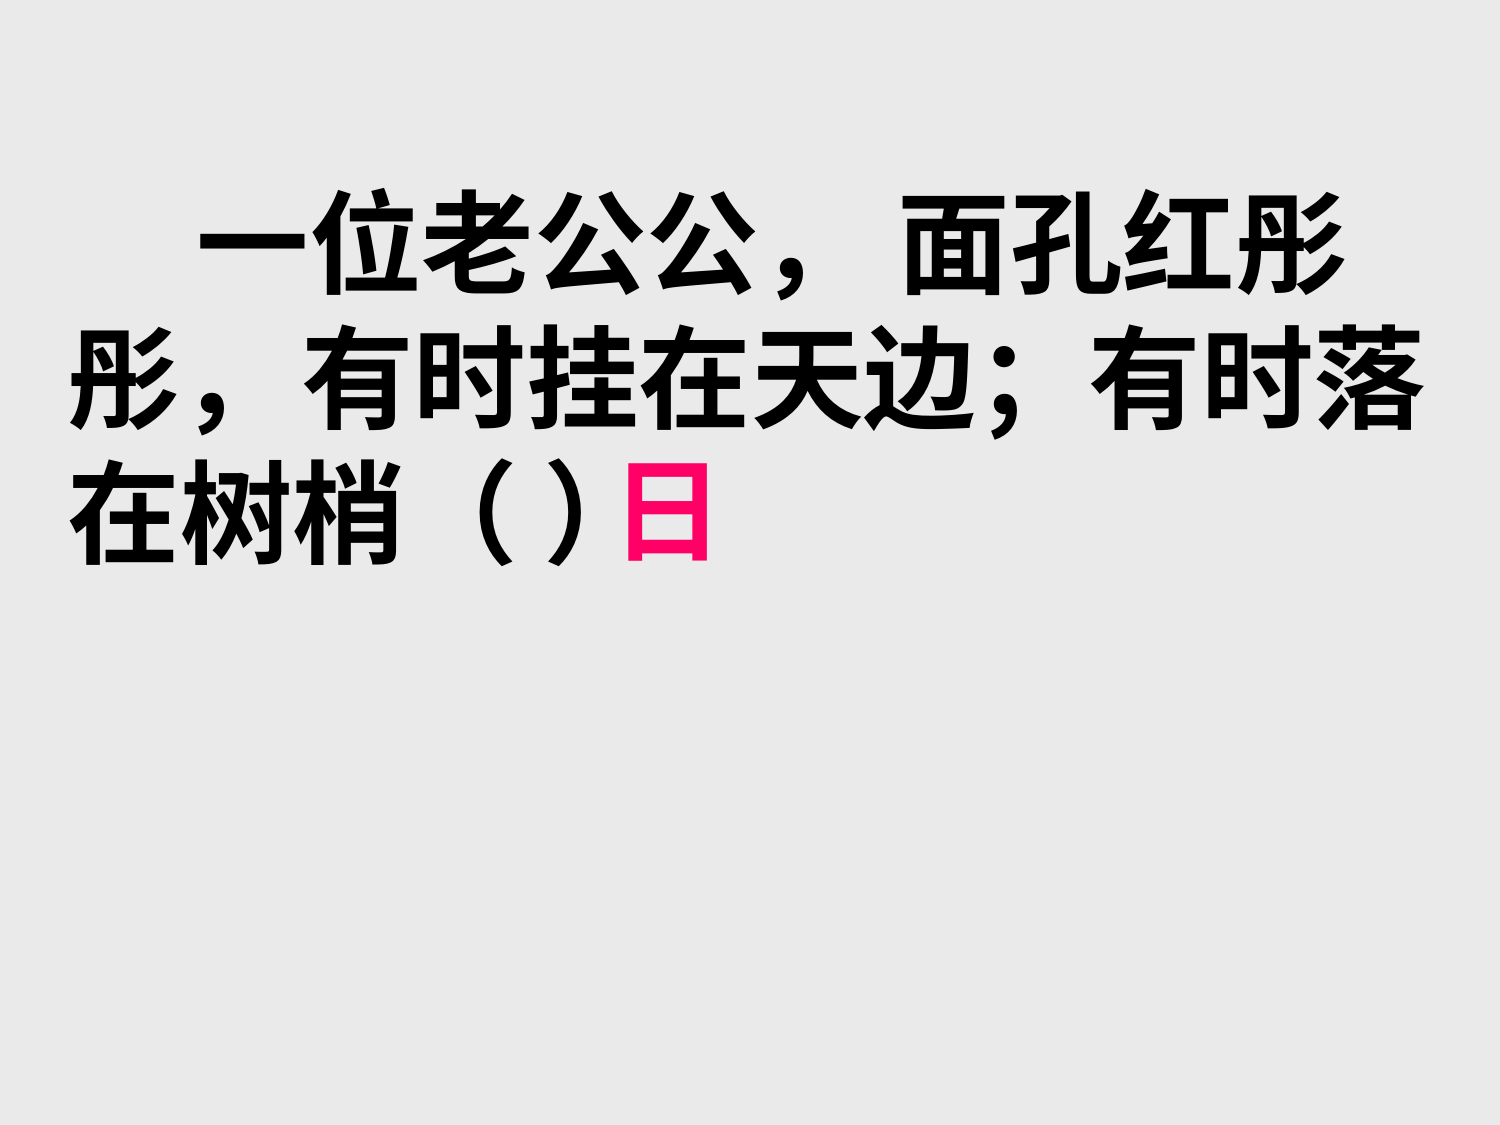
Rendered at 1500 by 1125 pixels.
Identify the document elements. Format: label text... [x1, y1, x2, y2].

text_box 一位老公公， 面孔红彤彤， 有时挂在天边；有时落在树梢（ ） [53, 30, 1471, 586]
text_box 日 [596, 432, 740, 583]
